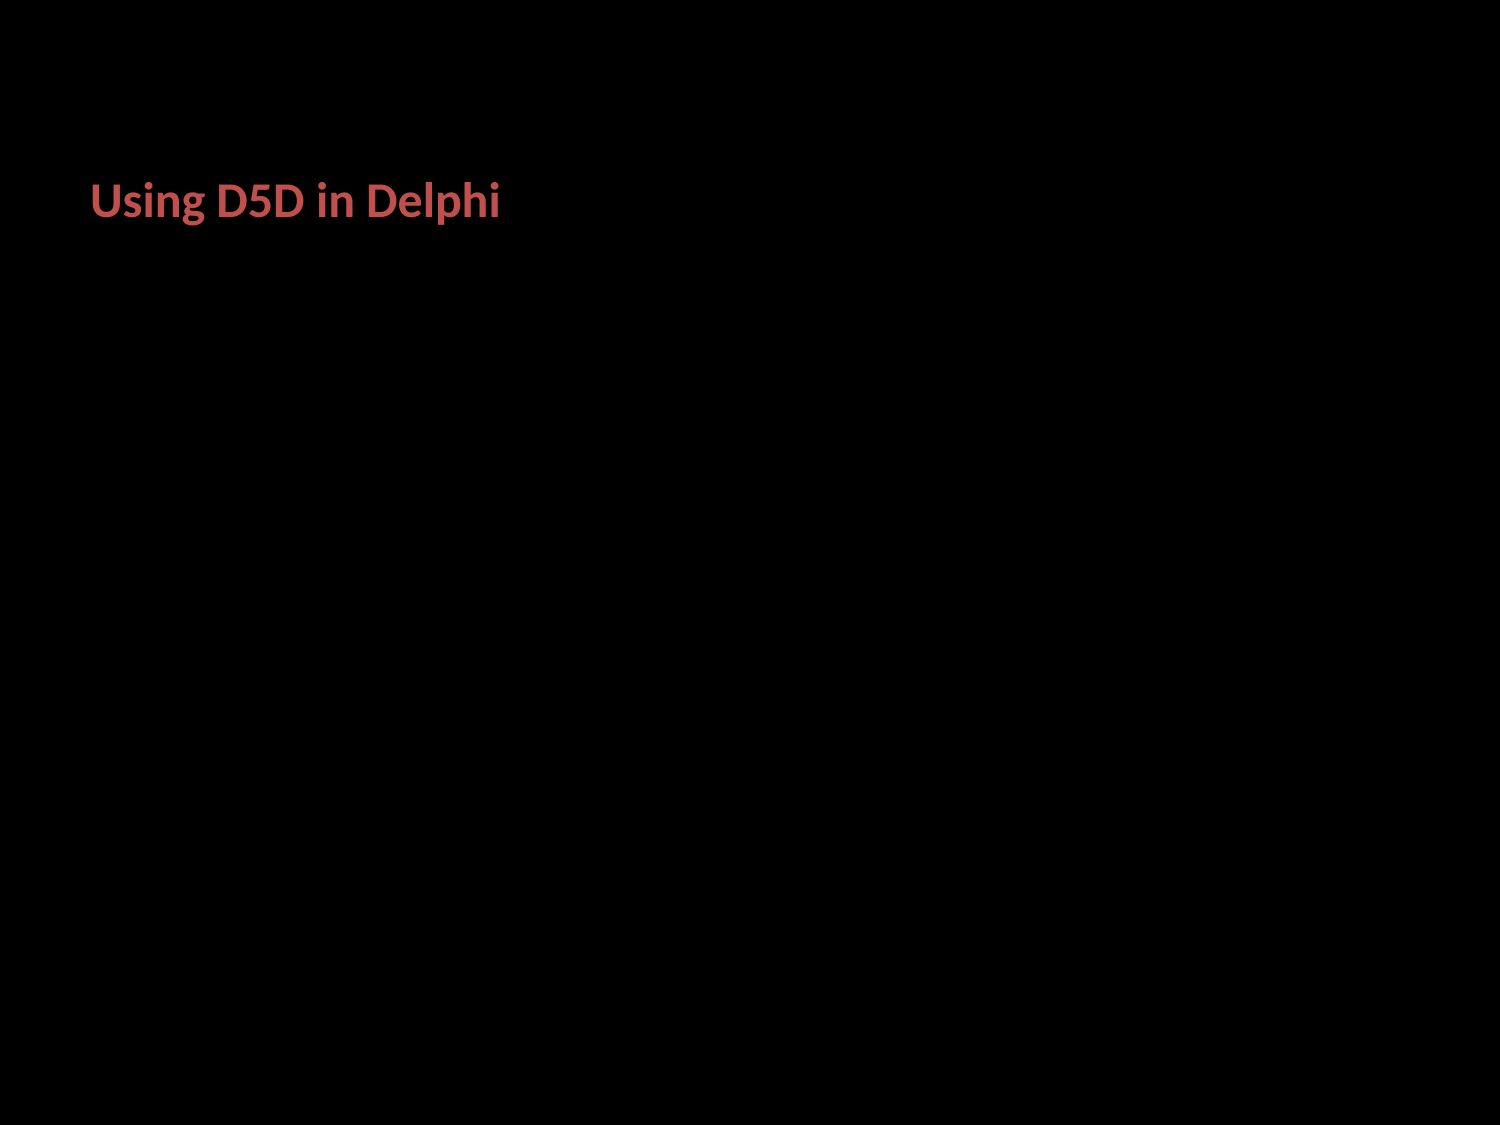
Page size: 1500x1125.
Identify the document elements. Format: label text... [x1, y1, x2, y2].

title Using D5D in Delphi [75, 44, 569, 236]
